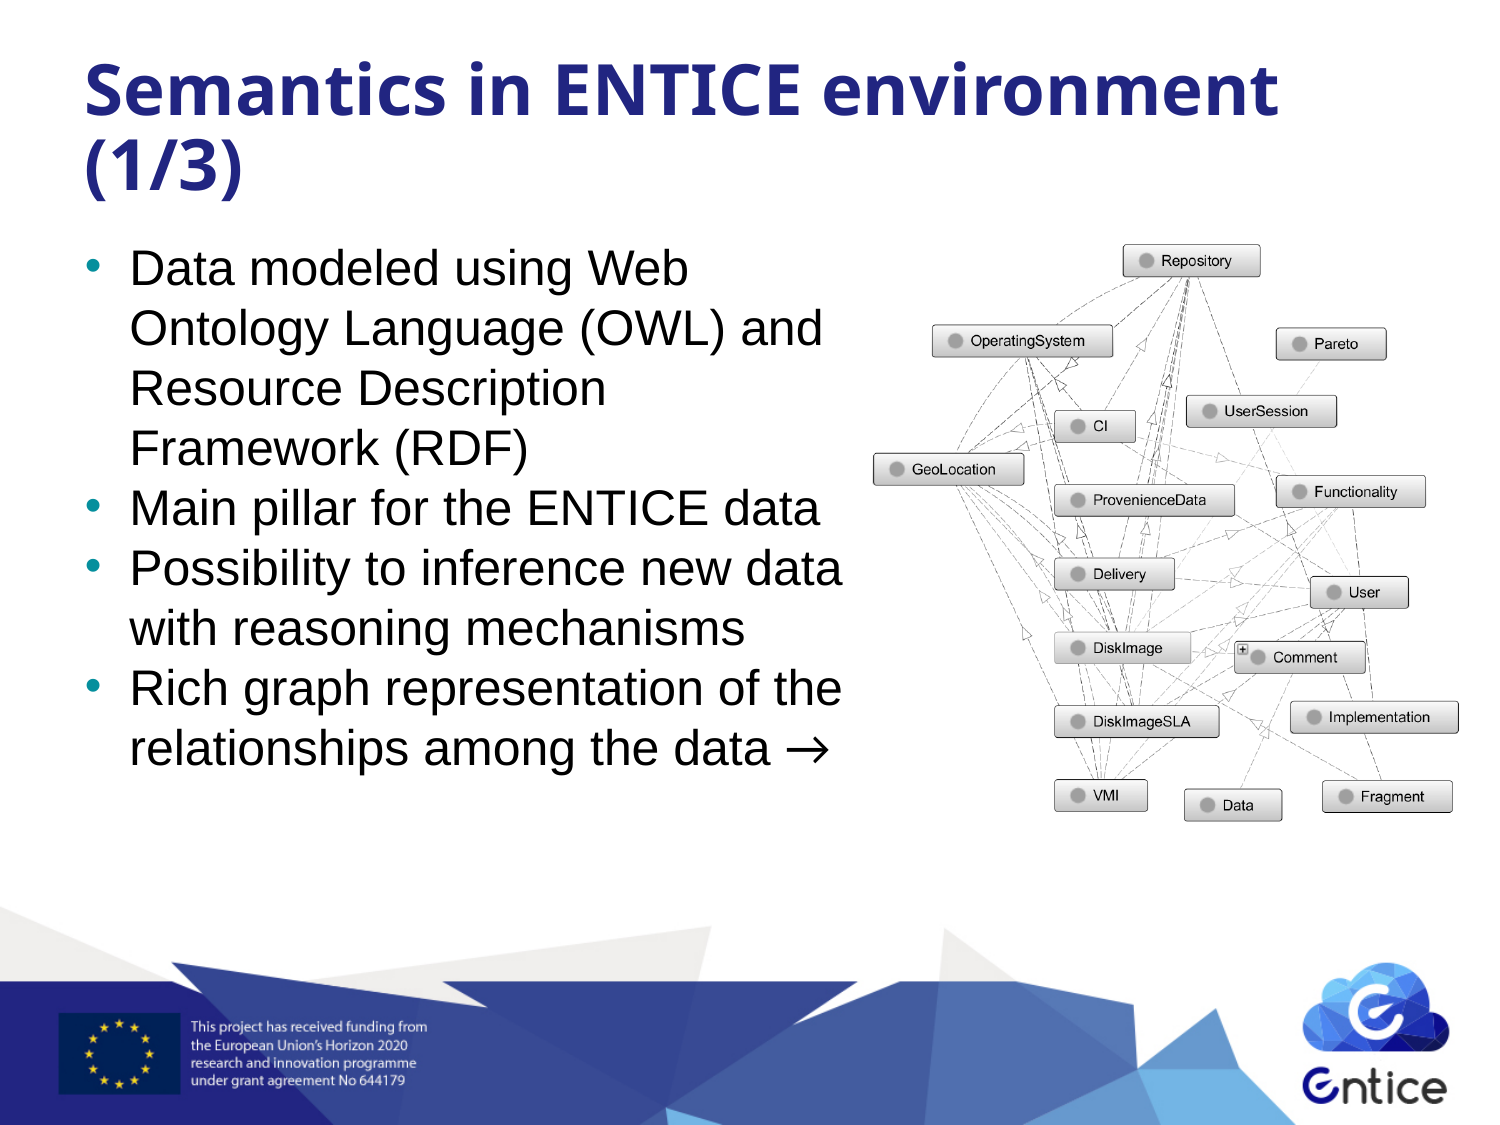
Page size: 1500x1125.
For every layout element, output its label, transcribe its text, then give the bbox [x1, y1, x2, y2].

subtitle Data modeled using Web Ontology Language (OWL) and Resource Description Framework (RDF) Main pillar for the ENTICE data Possibility to inference new data with reasoning mechanisms Rich graph representation of the relationships among the data → [70, 228, 864, 835]
picture [0, 0, 1500, 1125]
title Semantics in ENTICE environment (1/3) [70, 46, 1418, 211]
